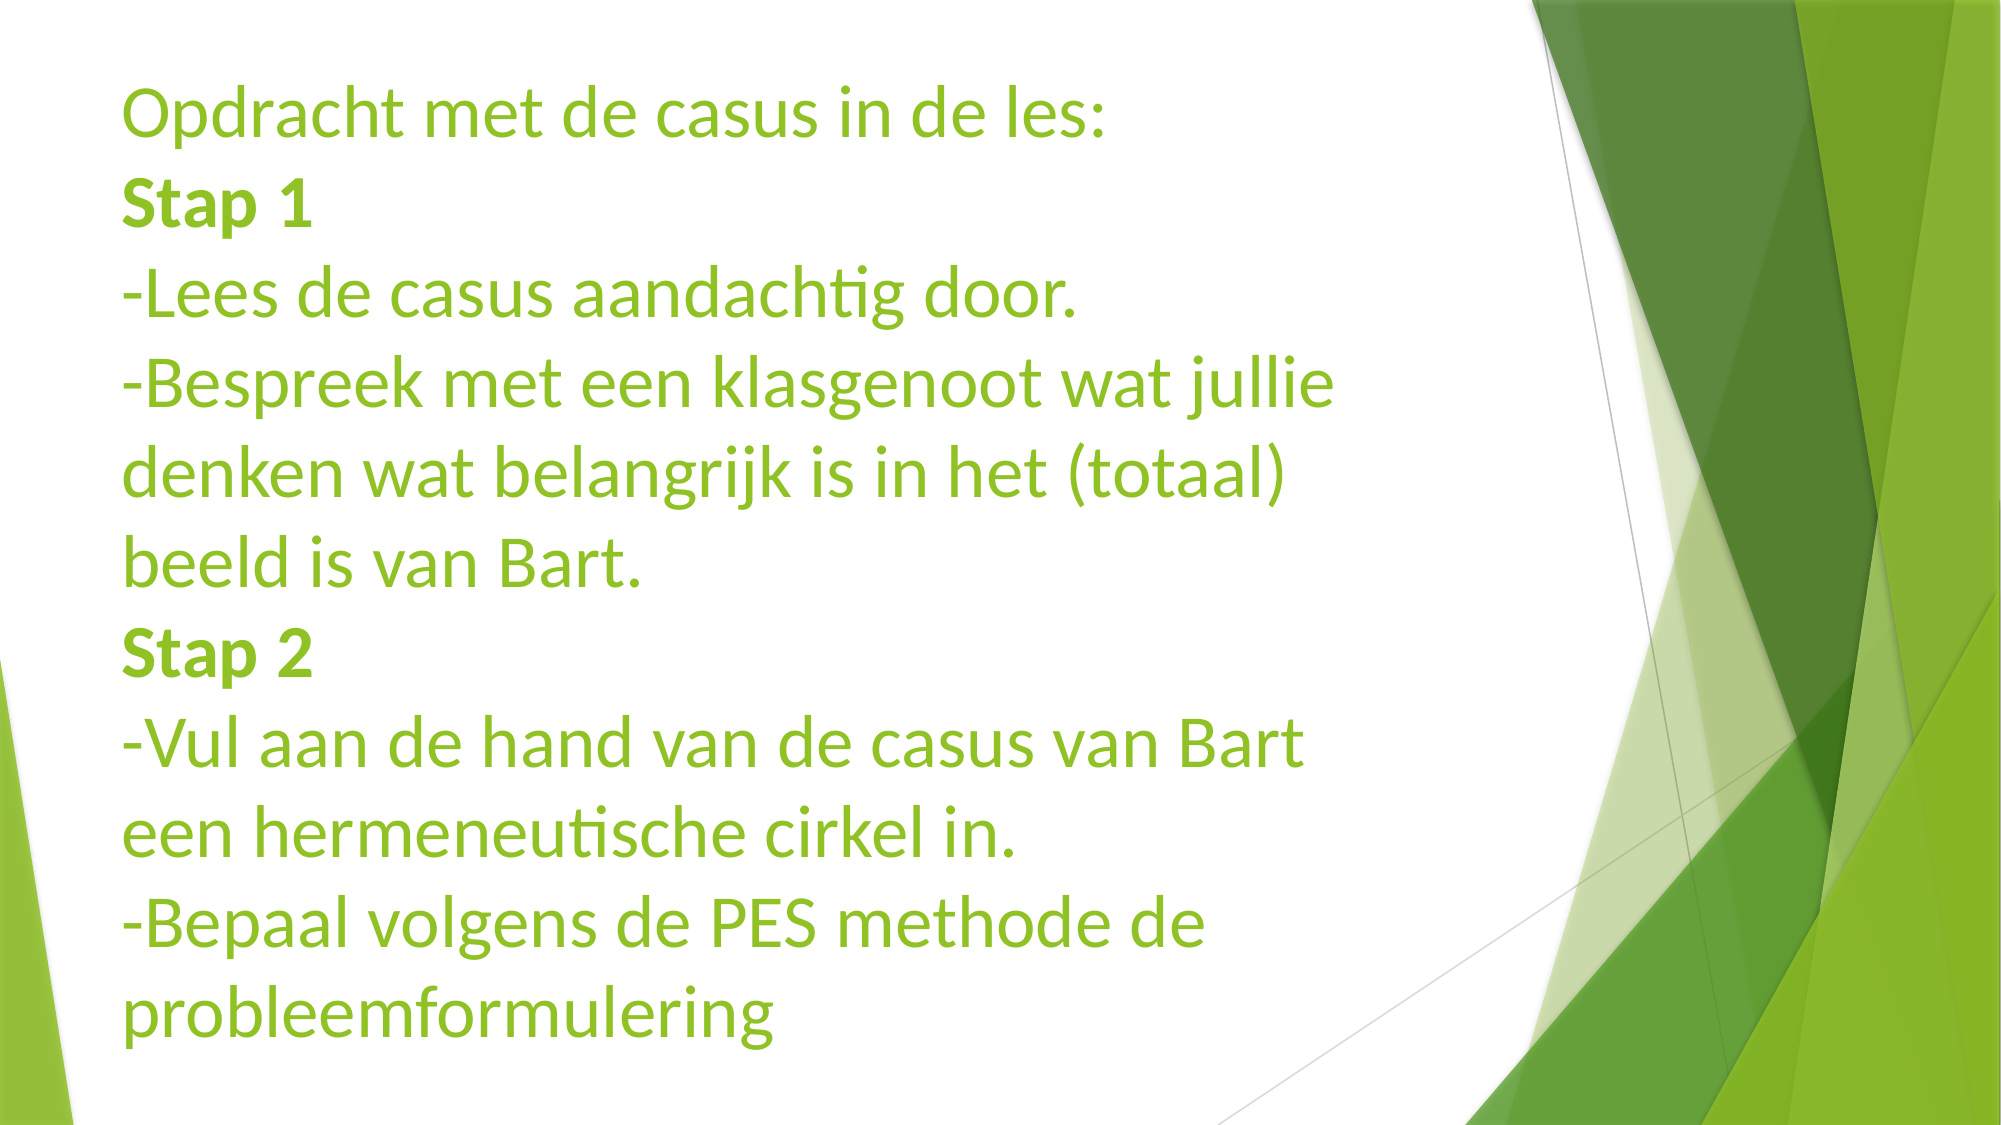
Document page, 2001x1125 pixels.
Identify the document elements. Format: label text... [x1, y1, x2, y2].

title [136, 45, 1547, 262]
text_box Opdracht met de casus in de les: Stap 1 -Lees de casus aandachtig door. -Bespreek met een klasgenoot wat jullie denken wat belangrijk is in het (totaal) beeld is van Bart. Stap 2 -Vul aan de hand van de casus van Bart een hermeneutische cirkel in. -Bepaal volgens de PES methode de probleemformulering [106, 55, 1387, 1060]
